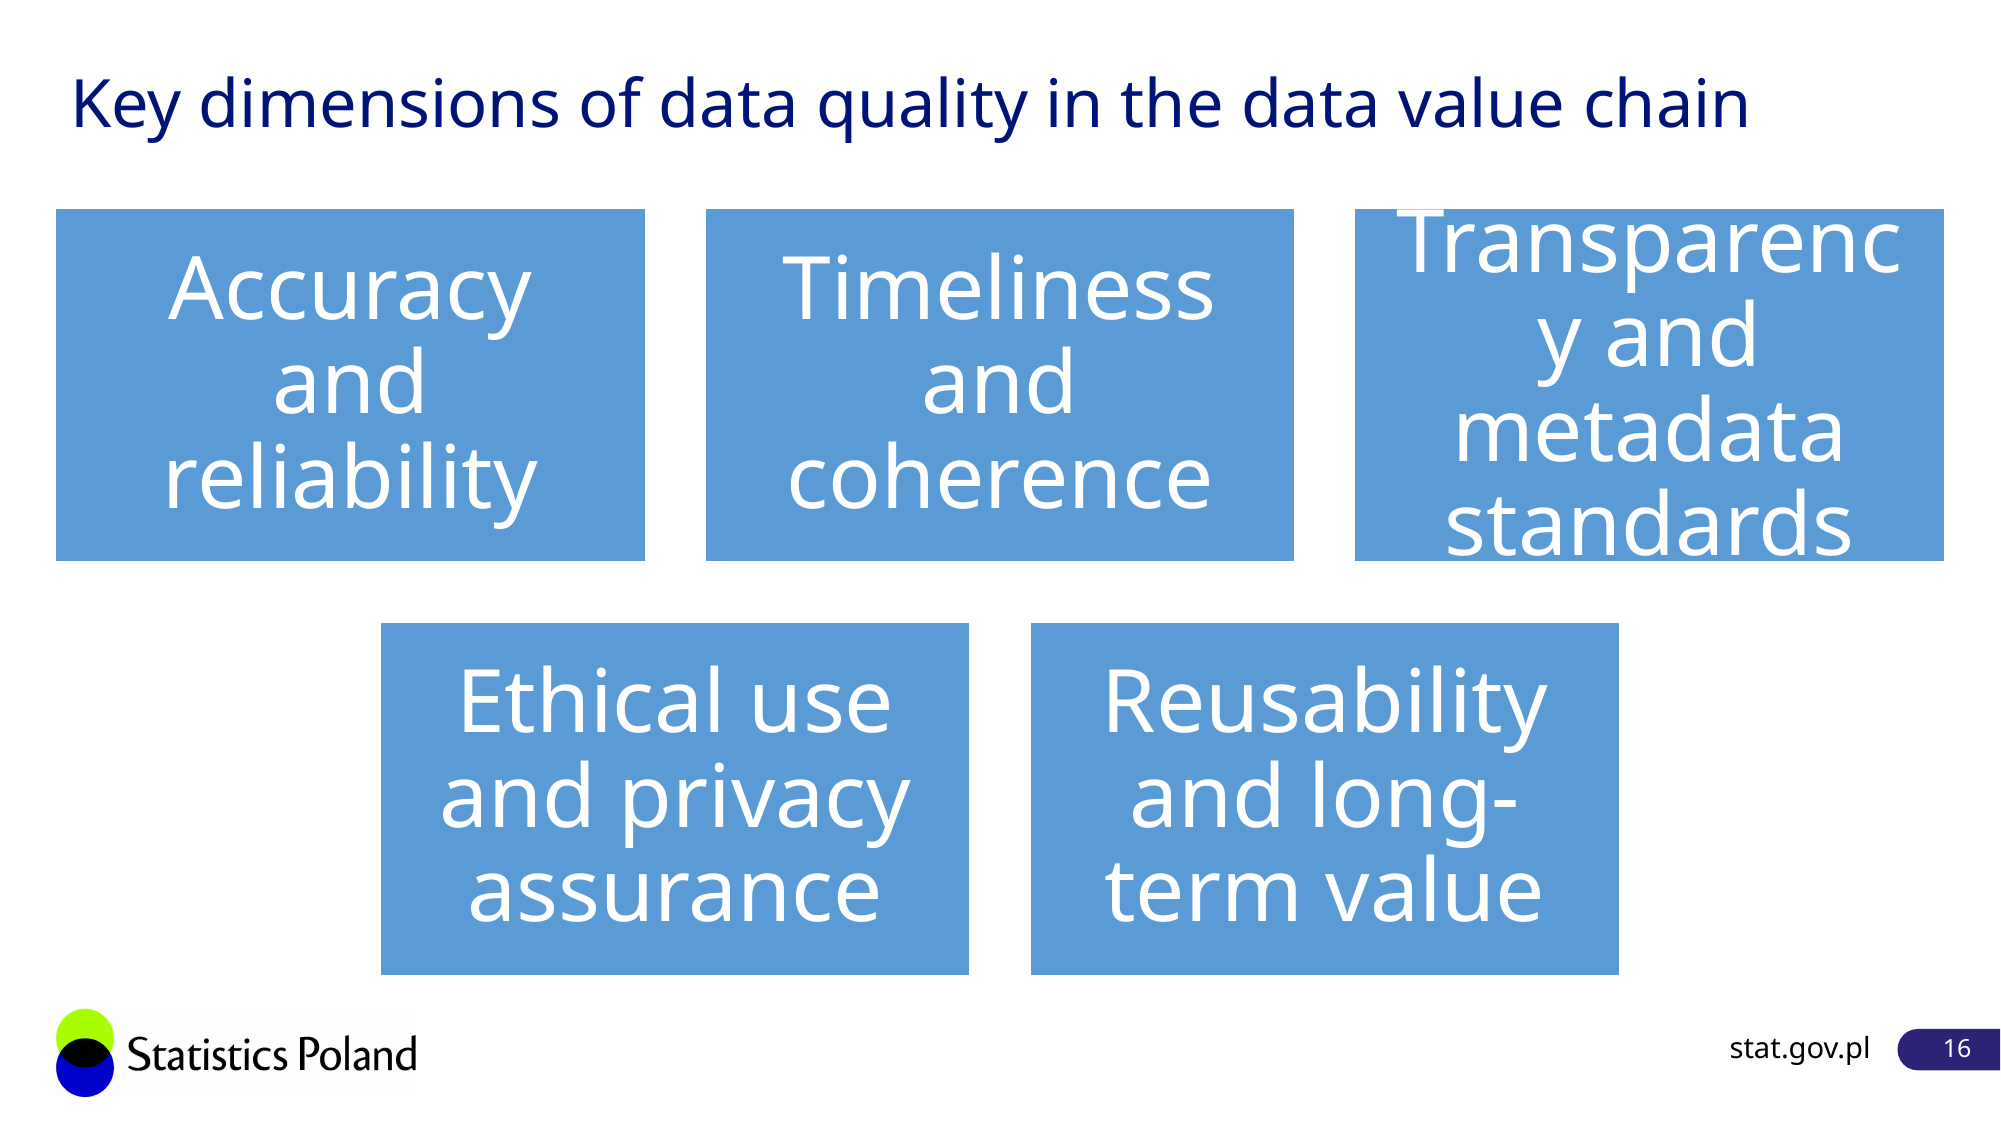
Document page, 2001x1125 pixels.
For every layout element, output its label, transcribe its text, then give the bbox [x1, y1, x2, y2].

title Key dimensions of data quality in the data value chain [55, 31, 1945, 150]
picture [55, 1008, 419, 1098]
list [55, 178, 1945, 1006]
footer stat.gov.pl [418, 1006, 1886, 1094]
